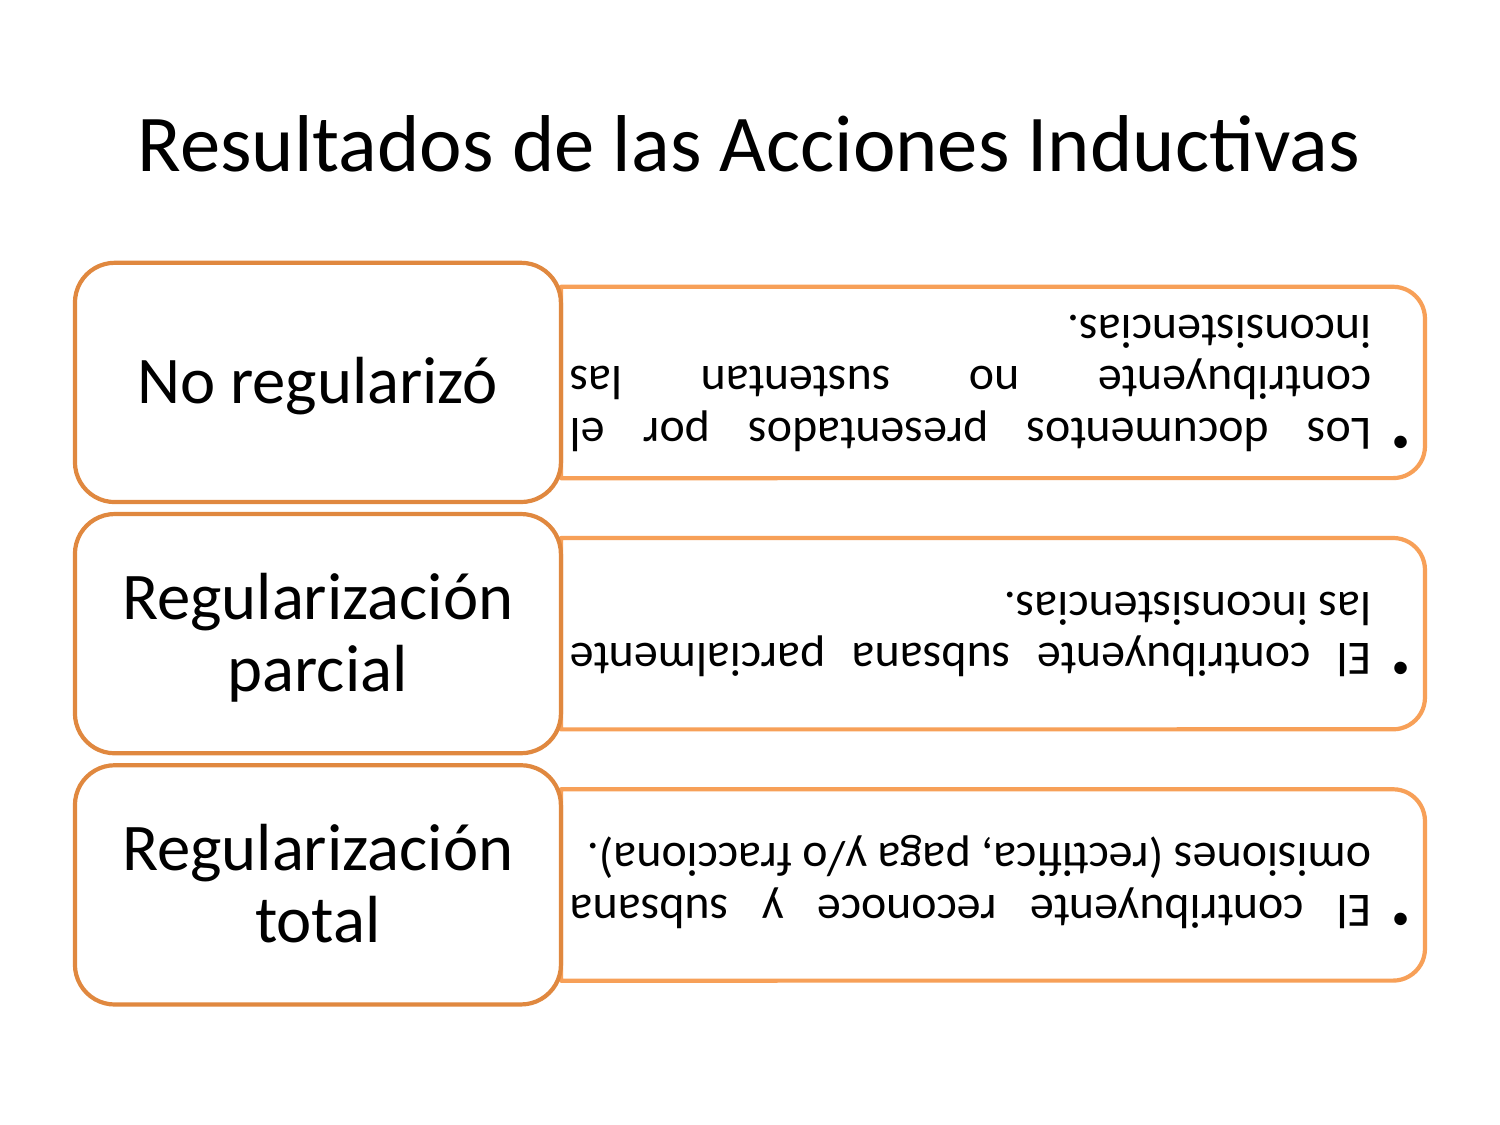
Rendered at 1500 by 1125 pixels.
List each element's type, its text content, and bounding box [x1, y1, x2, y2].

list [74, 262, 1426, 1006]
title Resultados de las Acciones Inductivas [75, 45, 1425, 233]
